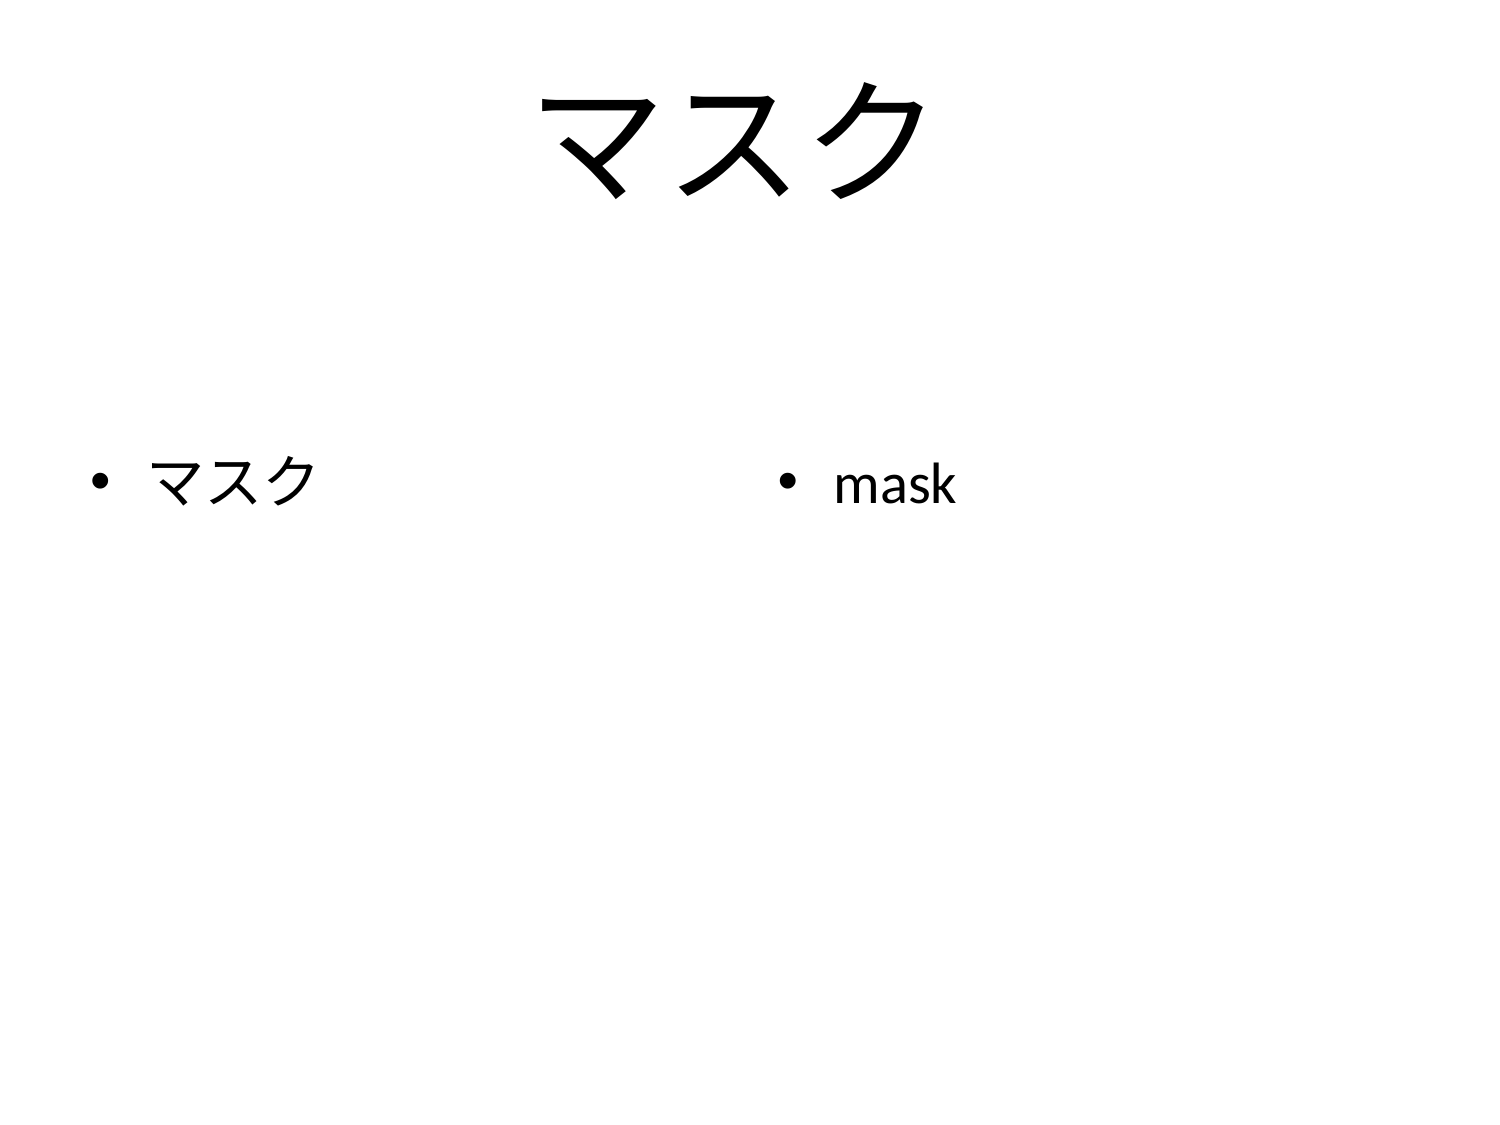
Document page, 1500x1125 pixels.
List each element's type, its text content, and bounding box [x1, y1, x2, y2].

title マスク [74, 44, 1426, 233]
list mask [762, 437, 1426, 1006]
list マスク [74, 437, 738, 1006]
